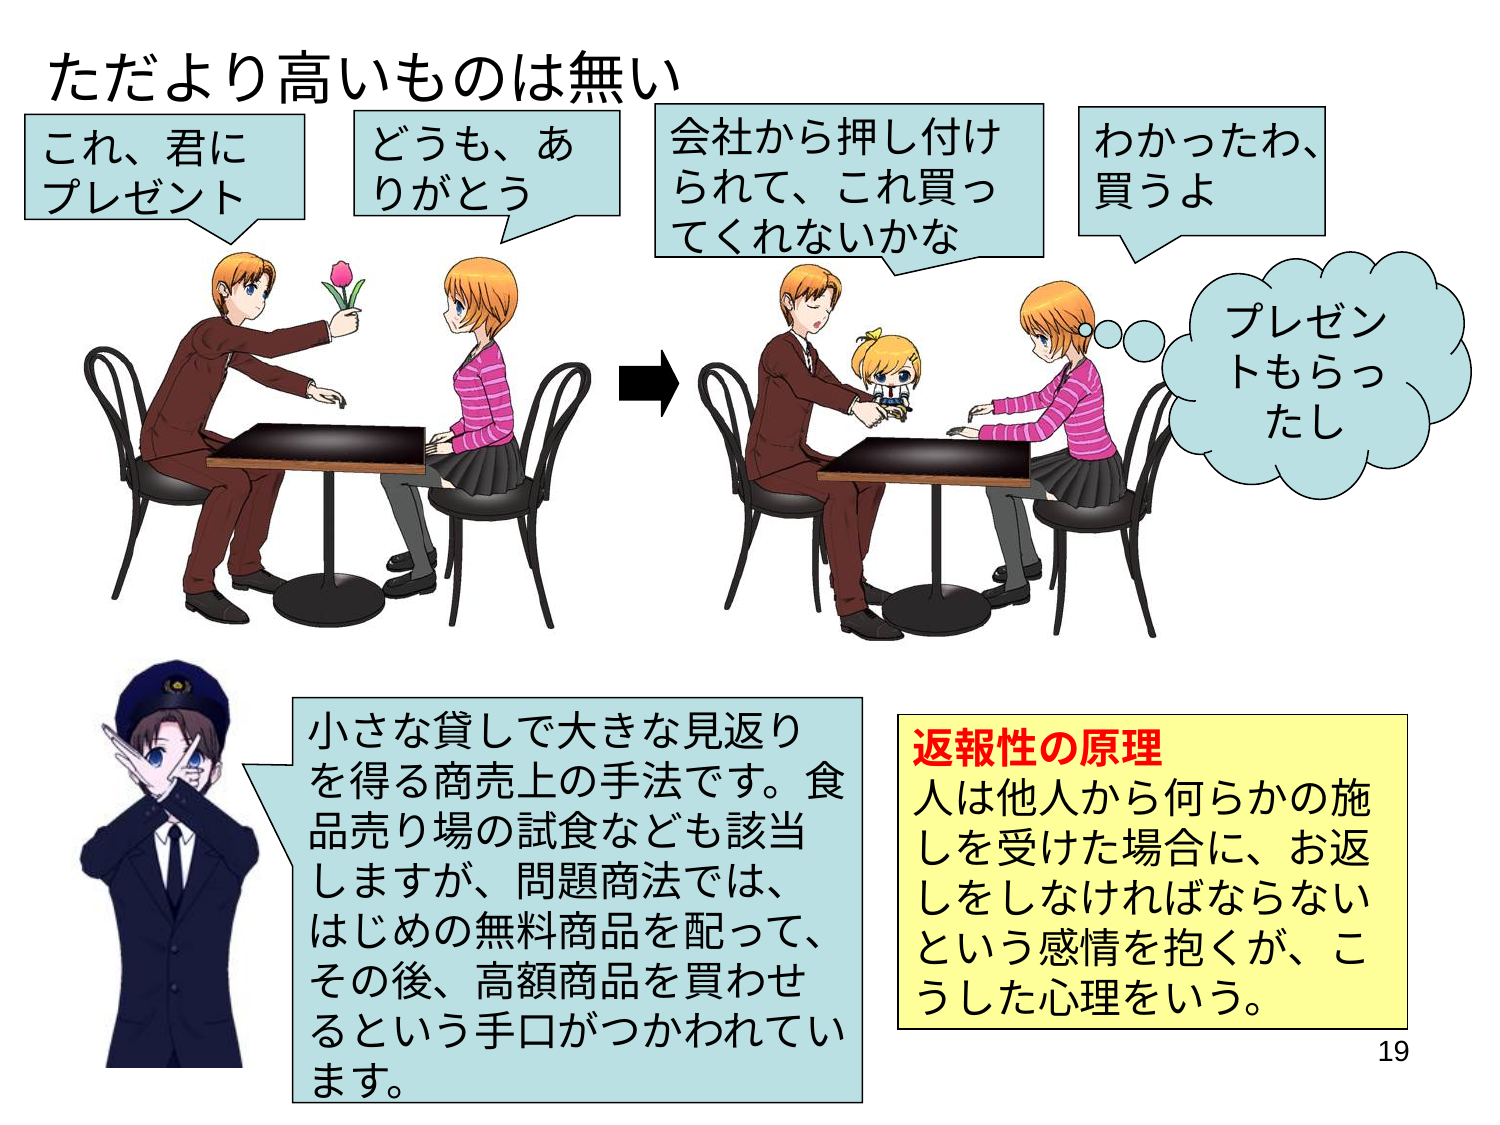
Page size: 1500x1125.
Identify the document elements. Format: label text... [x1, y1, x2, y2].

picture [76, 225, 597, 637]
text_box これ、君にプレゼント [24, 114, 305, 225]
text_box プレゼントもらったし [1195, 251, 1472, 500]
text_box どうも、ありがとう [354, 110, 620, 225]
slide_number 19 [1074, 1024, 1425, 1103]
text_box [619, 350, 677, 417]
picture [677, 262, 1195, 651]
text_box わかったわ、買うよ [1078, 106, 1326, 262]
text_box 小さな貸しで大きな見返りを得る商売上の手法です。食品売り場の試食なども該当しますが、問題商法では、はじめの無料商品を配って、その後、高額商品を買わせるという手口がつかわれています。 [262, 697, 863, 1103]
text_box ただより高いものは無い [29, 33, 1328, 119]
picture [71, 658, 262, 1068]
text_box 返報性の原理 人は他人から何らかの施しを受けた場合に、お返しをしなければならないという感情を抱くが、こうした心理をいう。 [898, 714, 1408, 1030]
text_box 会社から押し付けられて、これ買ってくれないかな [655, 103, 1044, 262]
